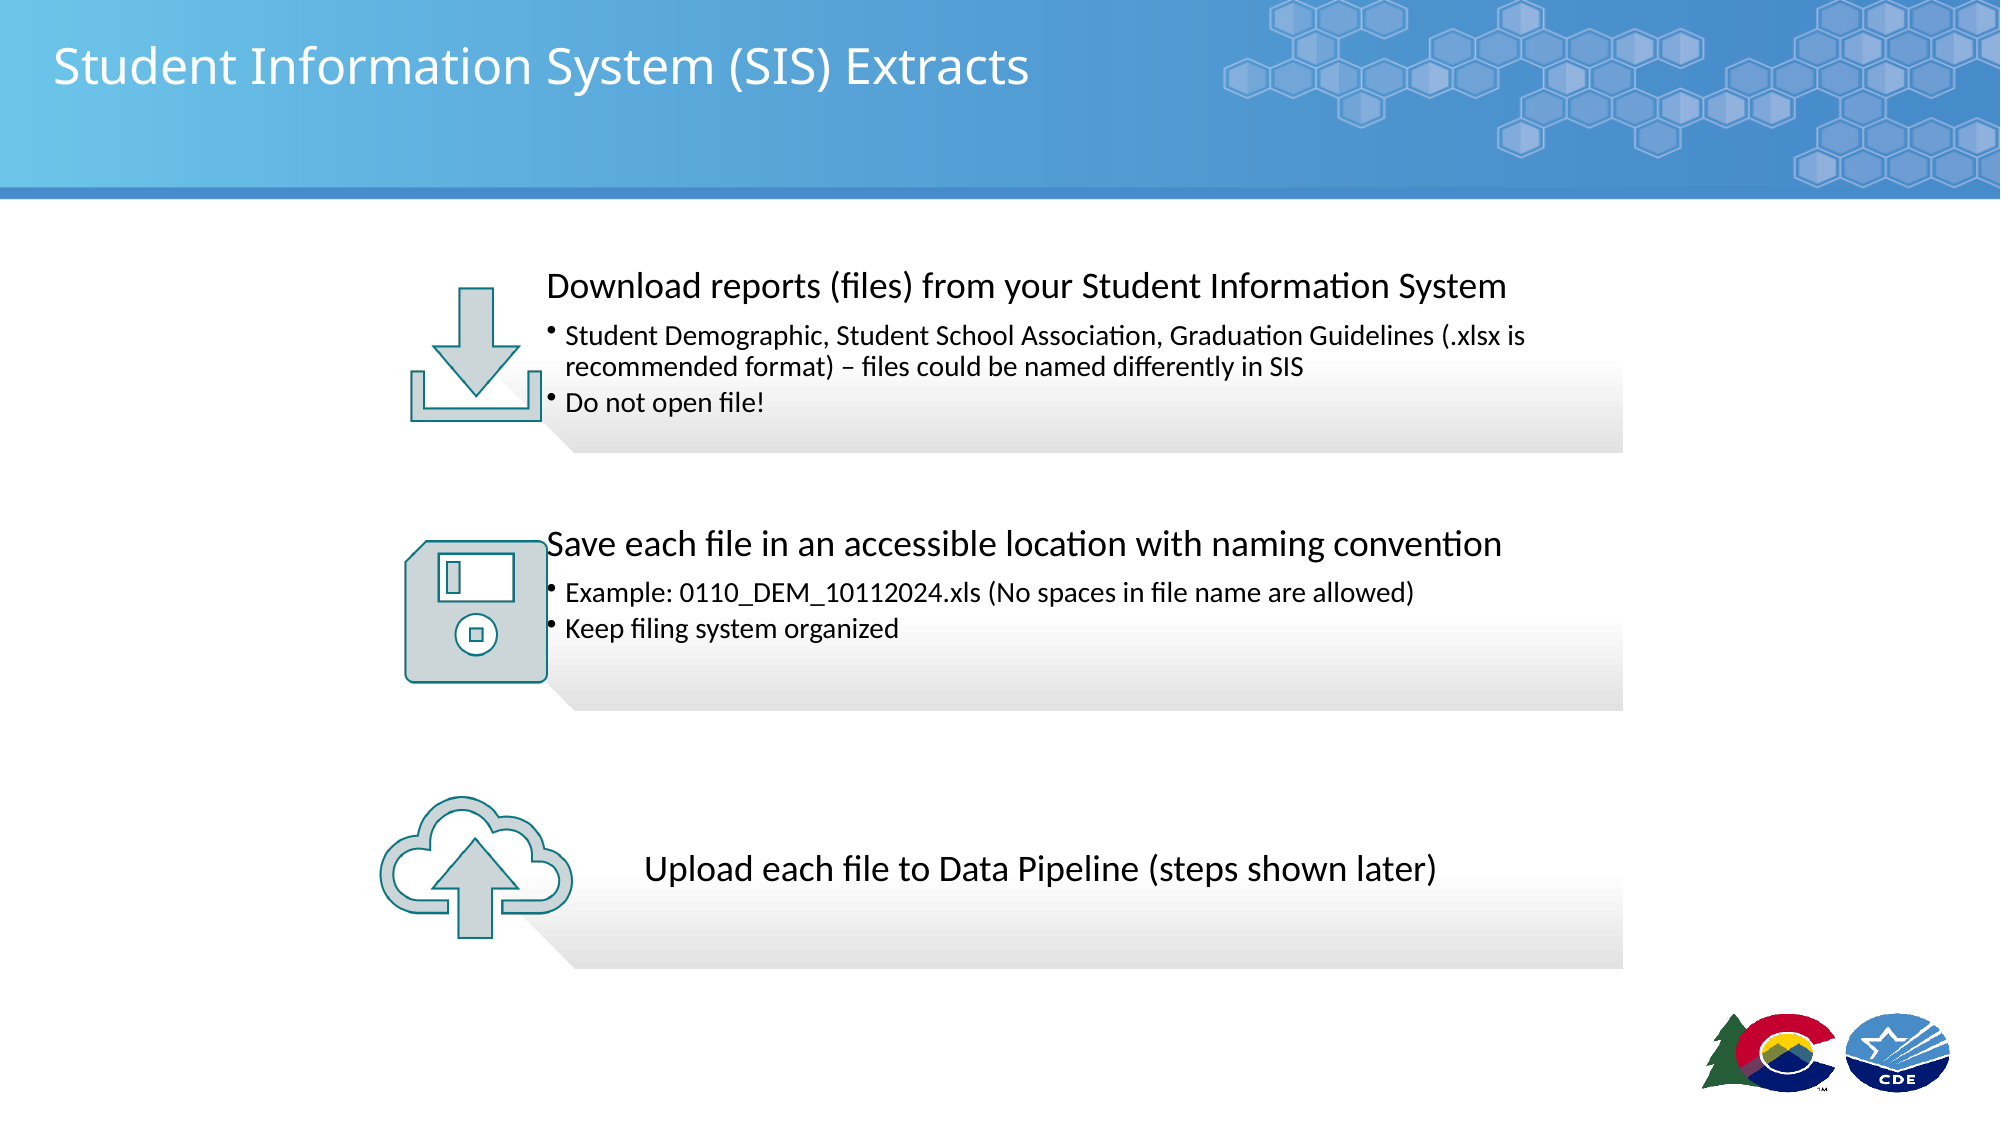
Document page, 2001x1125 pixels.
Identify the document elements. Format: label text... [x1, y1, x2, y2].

picture [0, 0, 2000, 200]
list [137, 254, 1863, 969]
picture [1700, 1012, 1950, 1093]
title Student Information System (SIS) Extracts [53, 41, 1384, 166]
